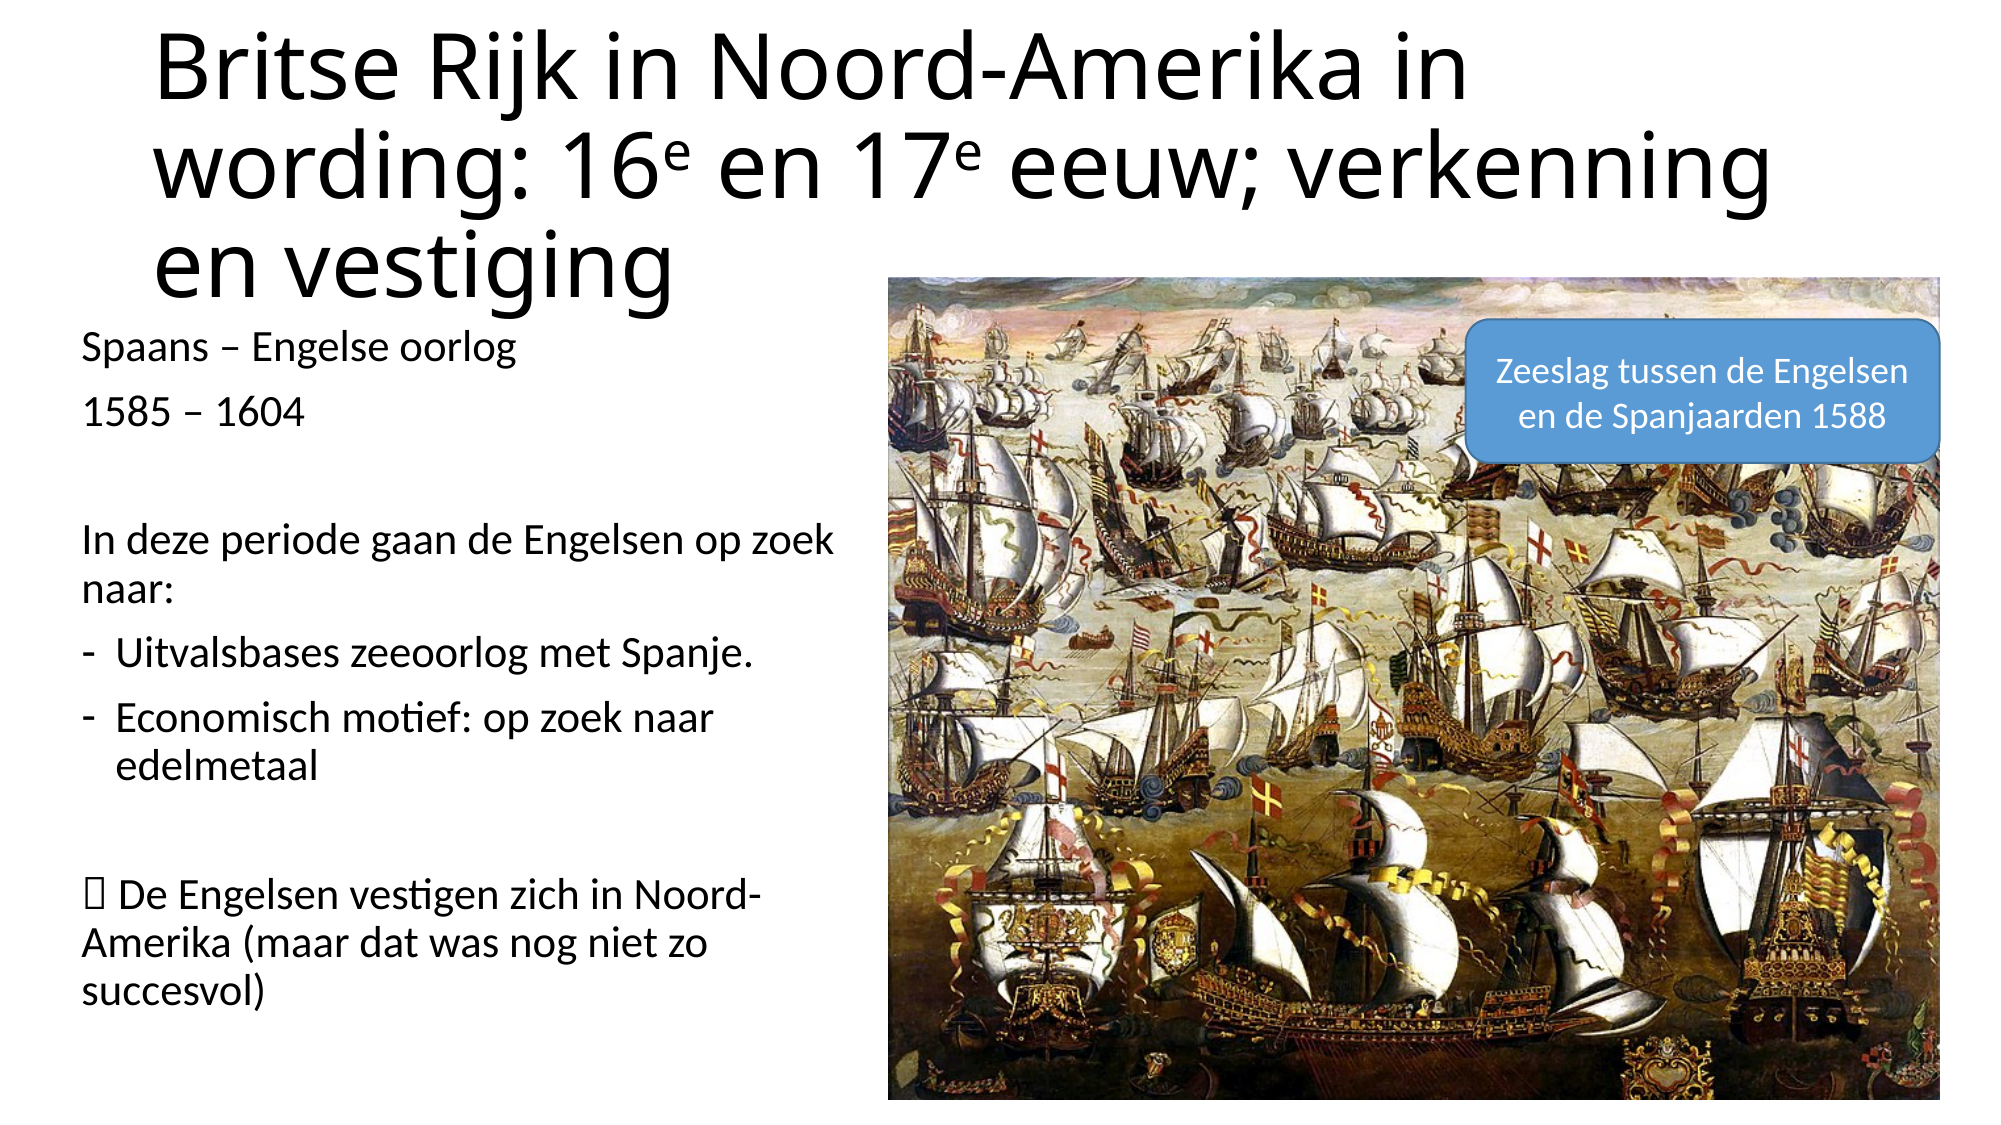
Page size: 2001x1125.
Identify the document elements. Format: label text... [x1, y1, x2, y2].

title Britse Rijk in Noord-Amerika in wording: 16e en 17e eeuw; verkenning en vestiging [137, 59, 1863, 278]
picture [888, 277, 1940, 1100]
list Spaans – Engelse oorlog 1585 – 1604 In deze periode gaan de Engelsen op zoek naar: Uitvalsbases zeeoorlog met Spanje. Economisch motief: op zoek naar edelmetaal  De Engelsen vestigen zich in Noord-Amerika (maar dat was nog niet zo succesvol) [66, 315, 870, 1030]
